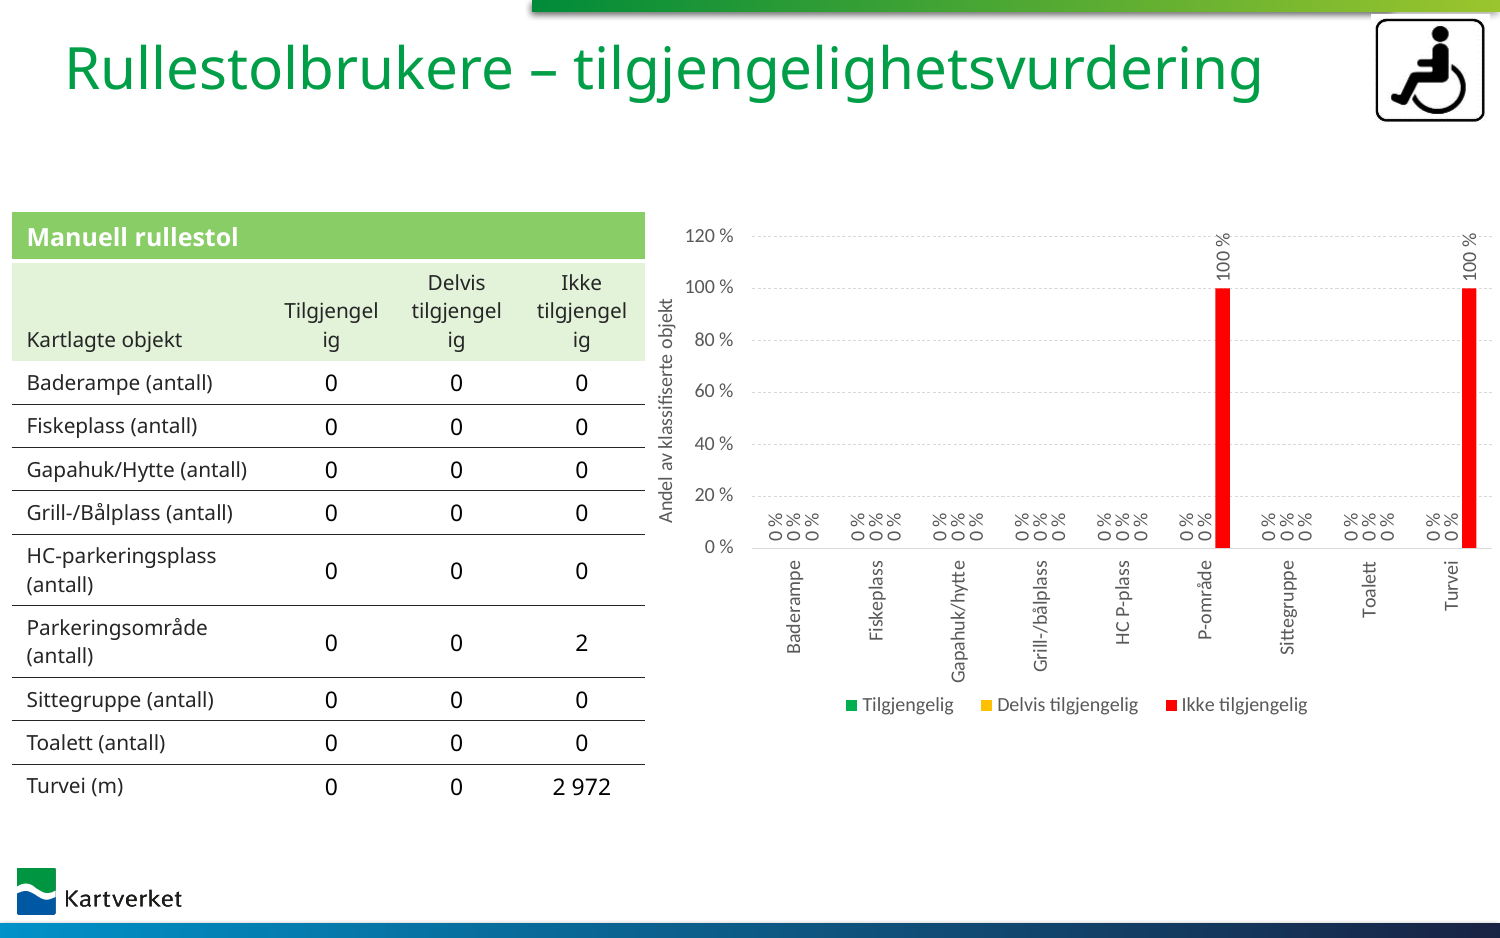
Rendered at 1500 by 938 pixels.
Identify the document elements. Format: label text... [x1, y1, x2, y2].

table_cell 0 [519, 678, 638, 720]
picture [1371, 13, 1491, 127]
picture [643, 218, 1500, 728]
table_cell Toalett (antall) [12, 721, 269, 764]
table_cell 0 [394, 606, 519, 677]
table_cell 0 [394, 491, 519, 534]
table_cell 0 [394, 678, 519, 720]
table_cell 0 [394, 721, 519, 764]
table_cell 2 [519, 606, 638, 677]
table_cell Fiskeplass (antall) [12, 405, 269, 447]
table_cell 0 [269, 606, 394, 677]
table_cell 0 [269, 678, 394, 720]
table_cell 0 [269, 361, 394, 404]
table_cell Parkeringsområde (antall) [12, 606, 269, 677]
table_cell Delvis tilgjengelig [394, 263, 519, 361]
table_cell Kartlagte objekt [12, 263, 269, 361]
table_cell Baderampe (antall) [12, 361, 269, 404]
table_cell Turvei (m) [12, 765, 269, 807]
table_cell 0 [269, 448, 394, 490]
table_header Manuell rullestol [12, 212, 645, 259]
table_cell Gapahuk/Hytte (antall) [12, 448, 269, 490]
table_cell 0 [394, 361, 519, 404]
table_cell 0 [519, 448, 638, 490]
table_cell 0 [394, 448, 519, 490]
table_cell 0 [269, 535, 394, 605]
text_box Rullestolbrukere – tilgjengelighetsvurdering [49, 12, 1372, 109]
table_cell 0 [269, 721, 394, 764]
table_cell 0 [394, 765, 519, 807]
table_cell Sittegruppe (antall) [12, 678, 269, 720]
table_cell 0 [519, 405, 638, 447]
table_cell 2 972 [519, 765, 645, 807]
table_cell Grill-/Bålplass (antall) [12, 491, 269, 534]
table_cell 0 [519, 721, 645, 764]
table_cell Tilgjengelig [269, 263, 394, 361]
table_cell Ikke tilgjengelig [519, 263, 638, 361]
table_cell 0 [269, 491, 394, 534]
table_cell 0 [519, 361, 638, 404]
table_cell 0 [519, 491, 638, 534]
table_cell HC-parkeringsplass (antall) [12, 535, 269, 605]
table_cell 0 [269, 405, 394, 447]
table_cell 0 [519, 535, 638, 605]
table_cell 0 [394, 405, 519, 447]
table_cell 0 [269, 765, 394, 807]
table_cell 0 [394, 535, 519, 605]
